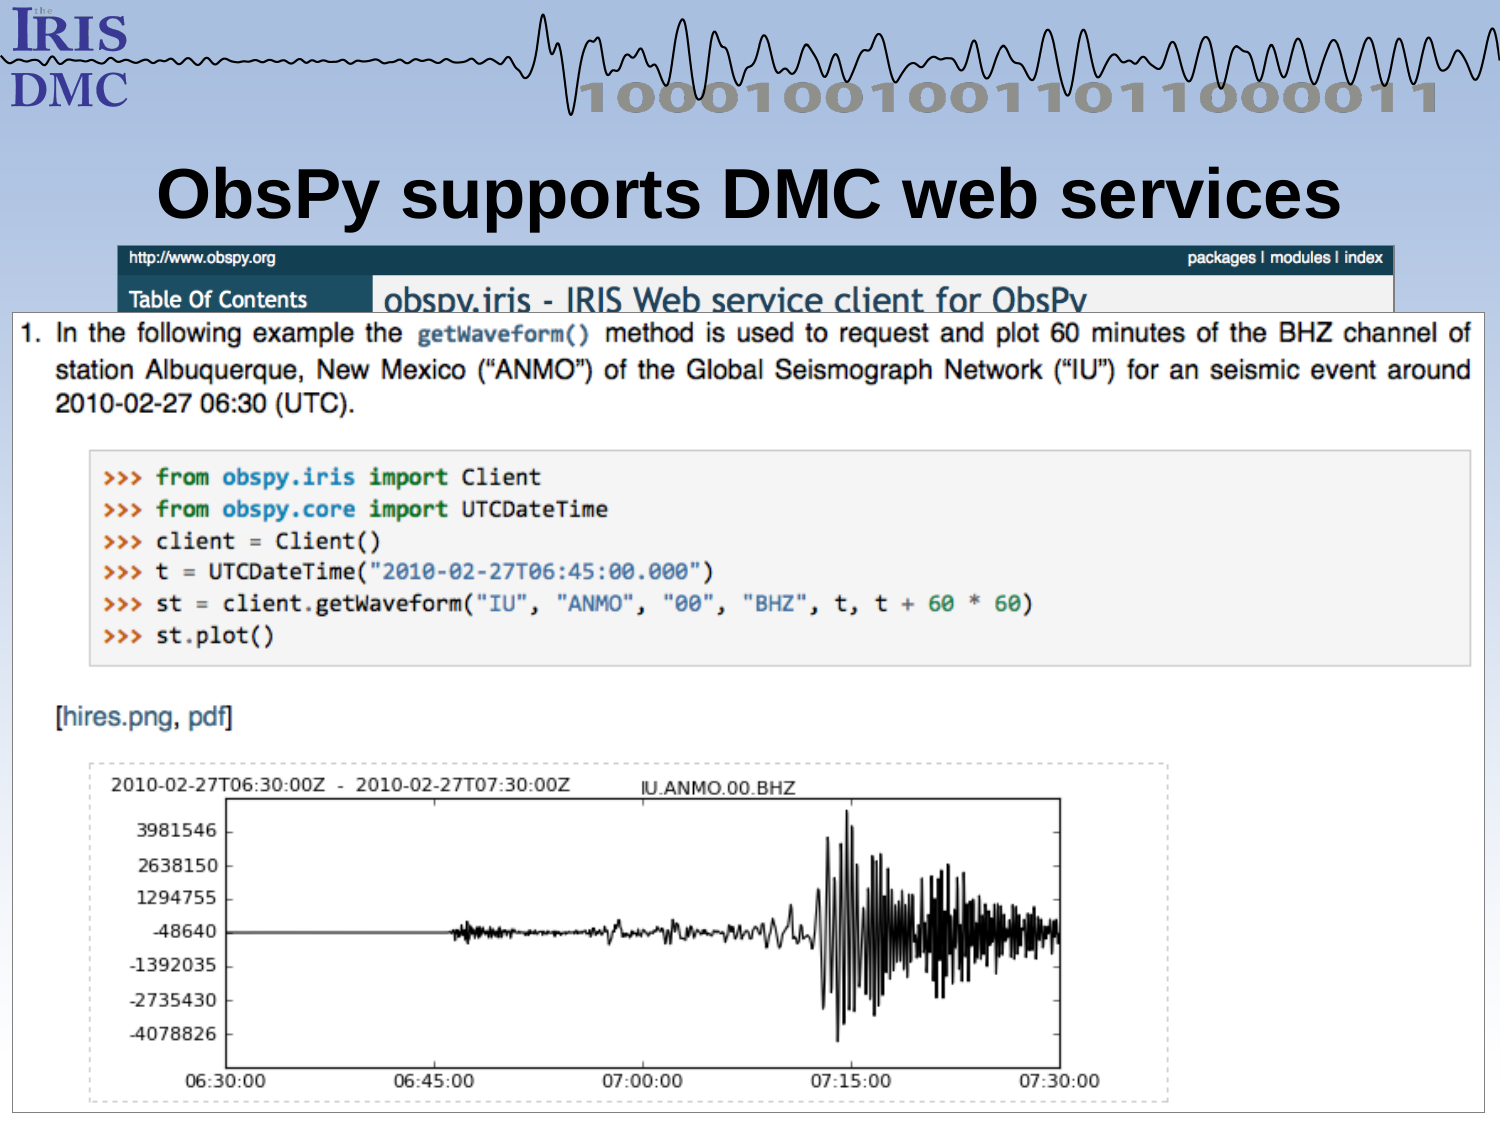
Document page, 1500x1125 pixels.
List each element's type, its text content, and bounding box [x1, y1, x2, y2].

picture [0, 253, 1500, 1125]
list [117, 245, 1394, 310]
picture [0, 0, 1500, 127]
title ObsPy supports DMC web services [0, 127, 1500, 253]
